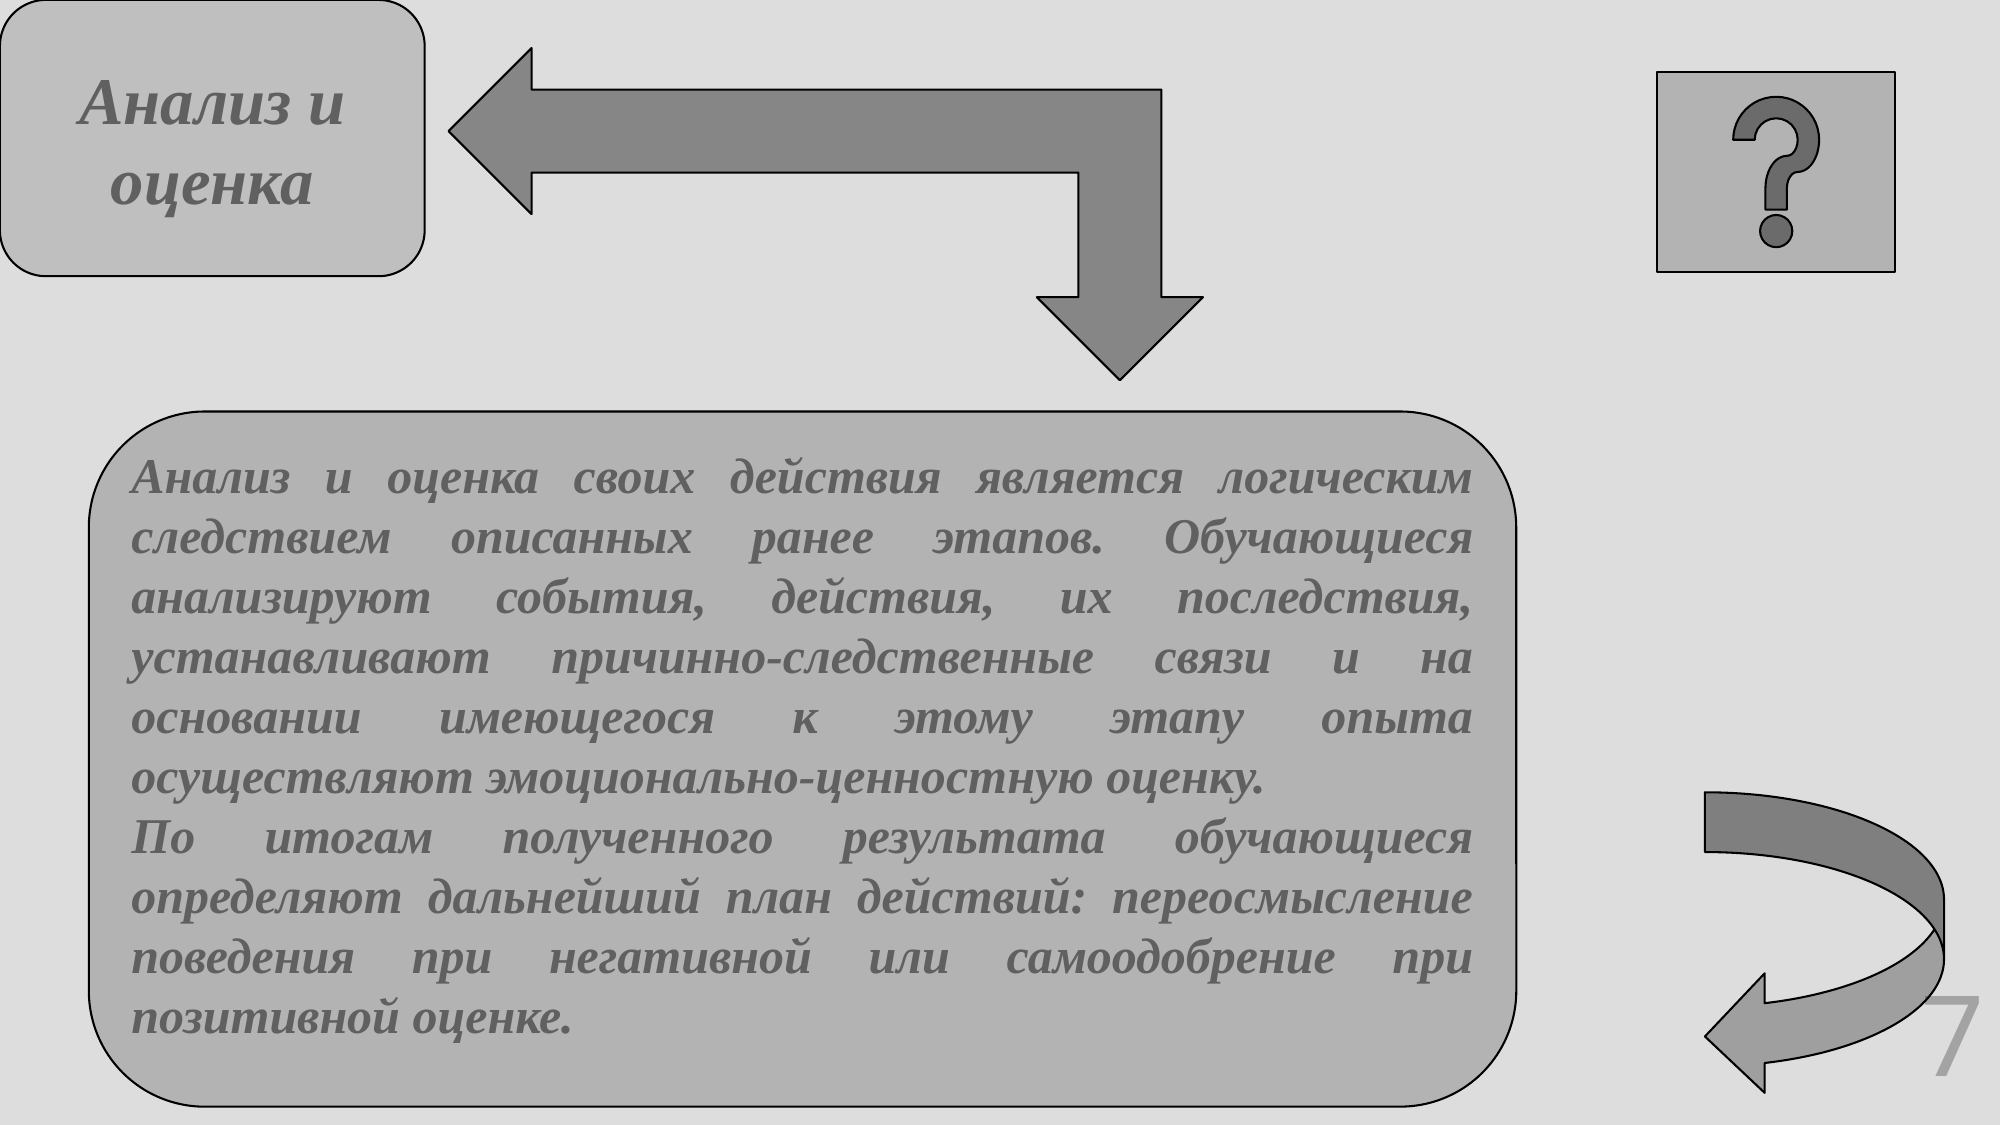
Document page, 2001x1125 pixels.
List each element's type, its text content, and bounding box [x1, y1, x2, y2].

text_box [1656, 71, 1896, 273]
text_box [131, 410, 1474, 436]
slide_number 7 [1520, 895, 2000, 1125]
text_box [1489, 451, 1518, 1068]
text_box [447, 47, 1204, 381]
text_box Анализ и оценка [0, 0, 426, 278]
text_box [1703, 791, 1945, 895]
text_box Анализ и оценка своих действия является логическим следствием описанных ранее этапов. Обучающиеся анализируют события, действия, их последствия, устанавливают причинно-следственные связи и на основании имеющегося к этому этапу опыта осуществляют эмоционально-ценностную оценку. По итогам полученного результата обучающиеся определяют дальнейший план действий: переосмысление поведения при негативной или самоодобрение при позитивной оценке. [116, 436, 1489, 1125]
text_box [87, 451, 116, 1067]
